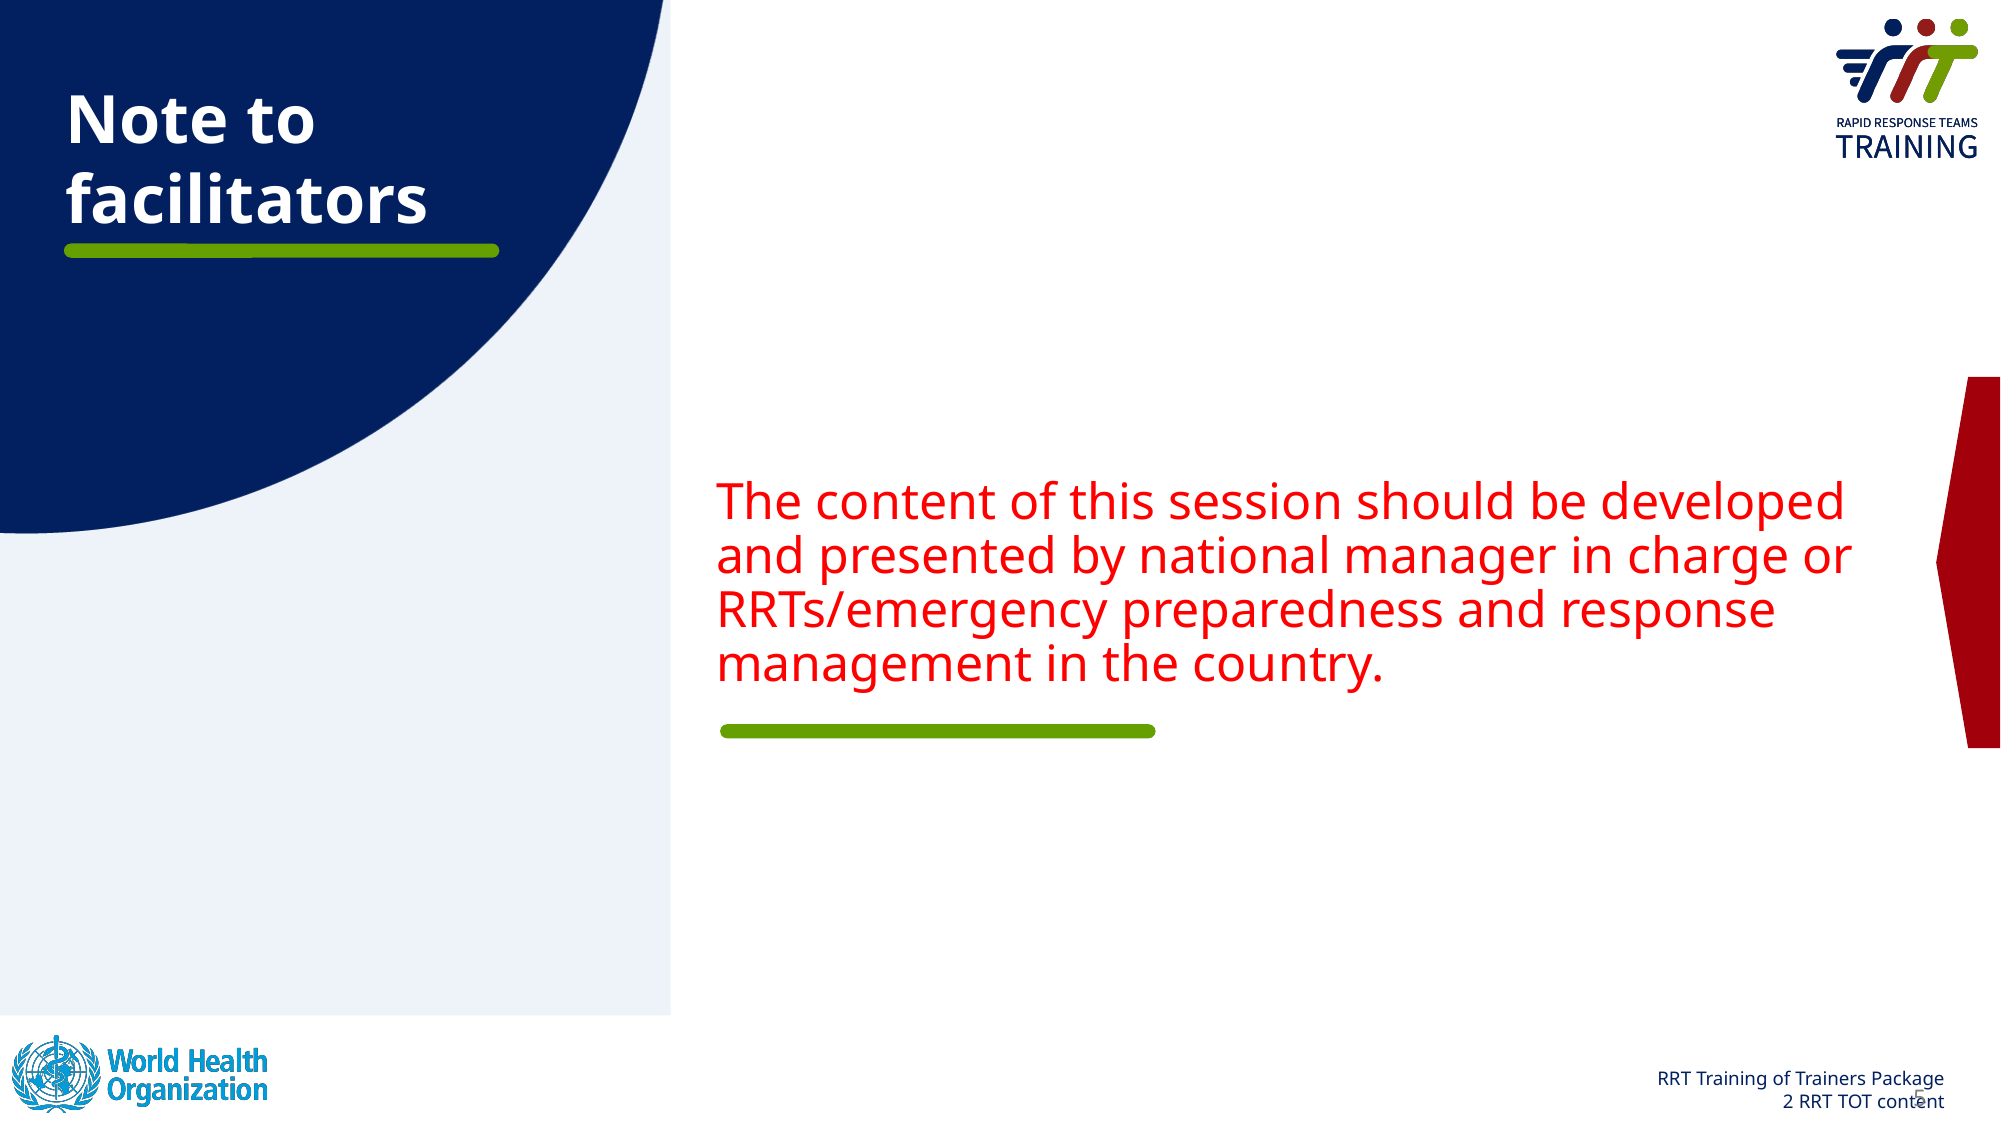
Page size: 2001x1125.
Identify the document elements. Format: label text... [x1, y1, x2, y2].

picture [71, 1053, 90, 1091]
picture [46, 1056, 54, 1062]
text_box Note to facilitators [57, 69, 606, 244]
picture [22, 1062, 26, 1077]
picture [30, 1083, 37, 1091]
picture [59, 1035, 267, 1113]
picture [12, 1035, 54, 1068]
picture [50, 1108, 62, 1113]
picture [40, 1062, 47, 1070]
text_box The content of this session should be developed and presented by national manager in charge or RRTs/emergency preparedness and response management in the country. [708, 334, 1903, 700]
picture [24, 1054, 36, 1087]
picture [12, 1083, 48, 1113]
picture [1835, 19, 1978, 167]
picture [0, 0, 670, 538]
picture [36, 1088, 78, 1105]
picture [34, 1054, 43, 1078]
text_box [720, 724, 1156, 739]
